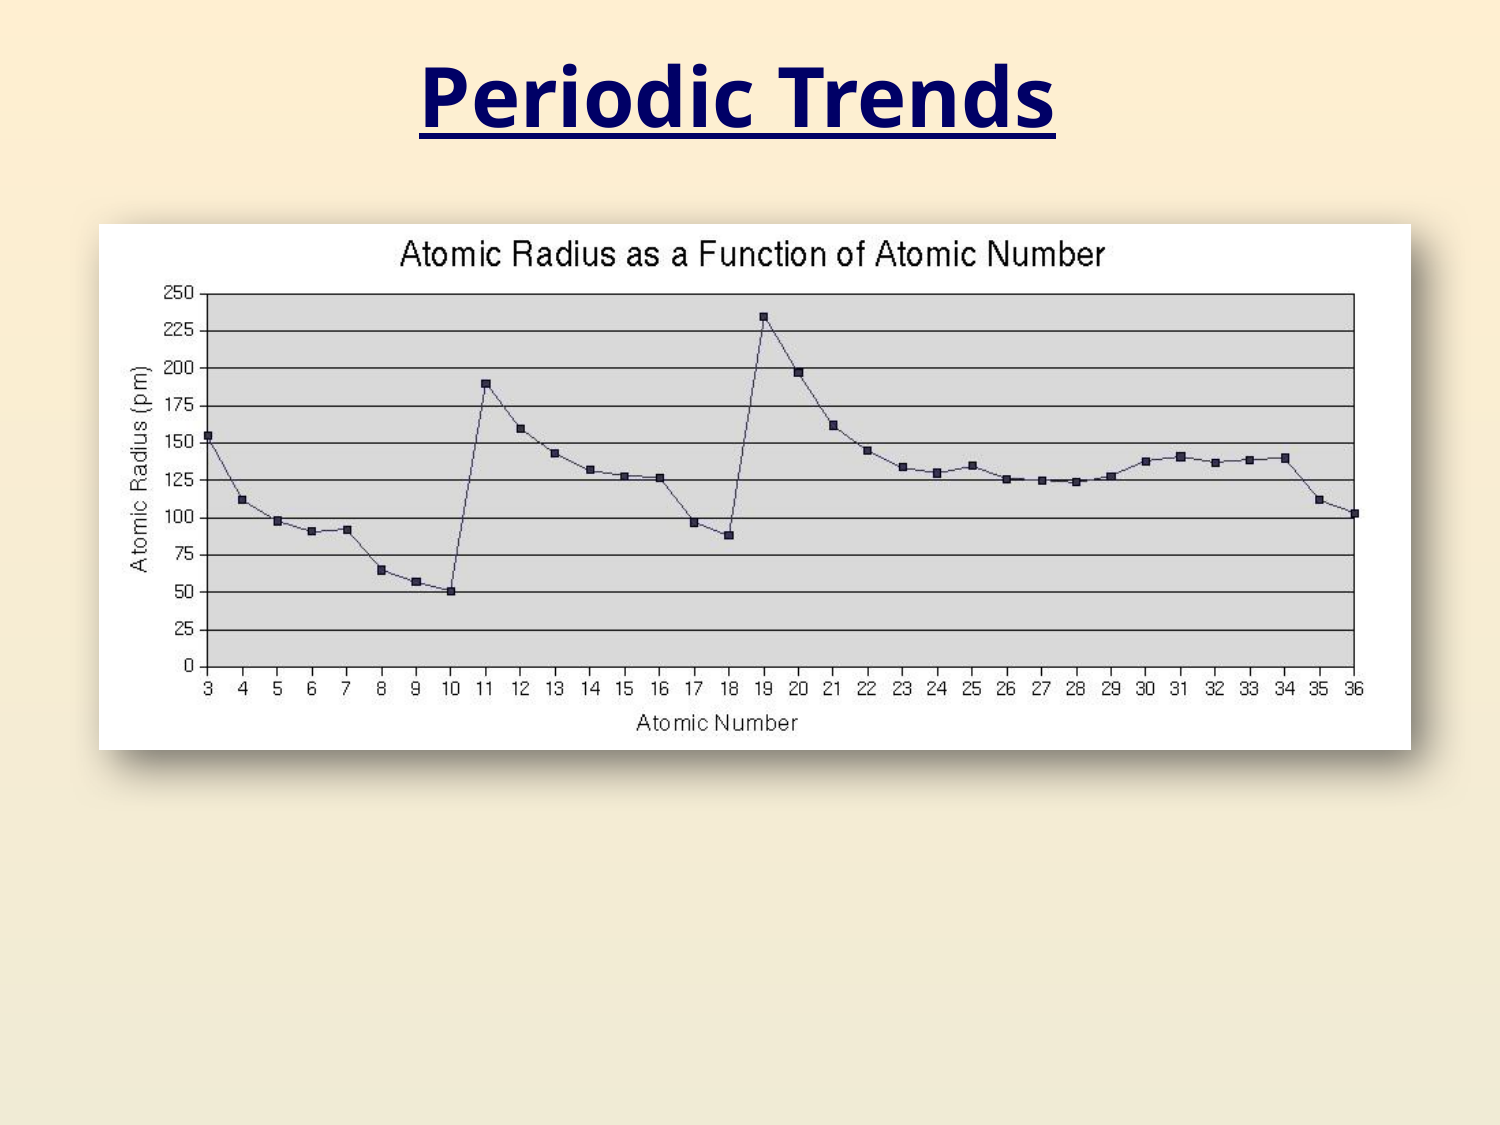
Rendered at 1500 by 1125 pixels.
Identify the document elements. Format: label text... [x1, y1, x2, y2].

title Periodic Trends [74, 0, 1401, 188]
picture [99, 224, 1411, 751]
